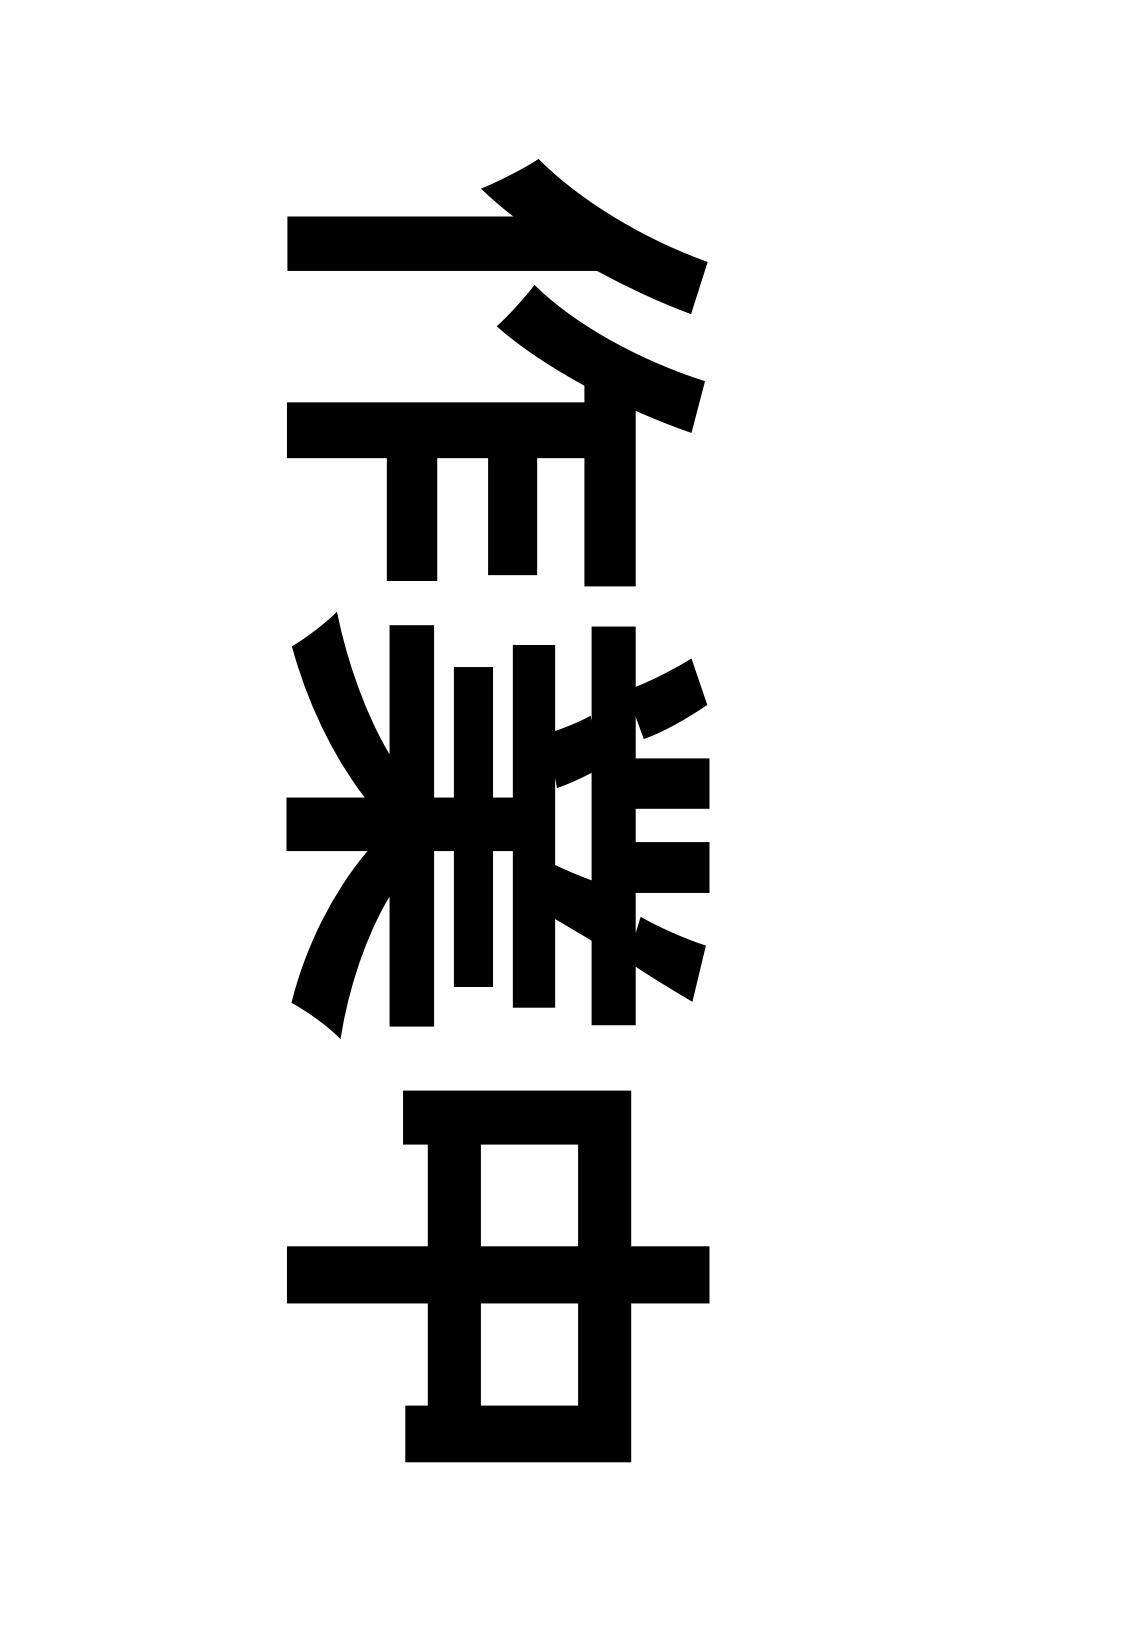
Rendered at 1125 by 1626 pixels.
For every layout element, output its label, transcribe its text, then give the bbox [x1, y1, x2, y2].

text_box 作業中 [230, 37, 806, 1614]
